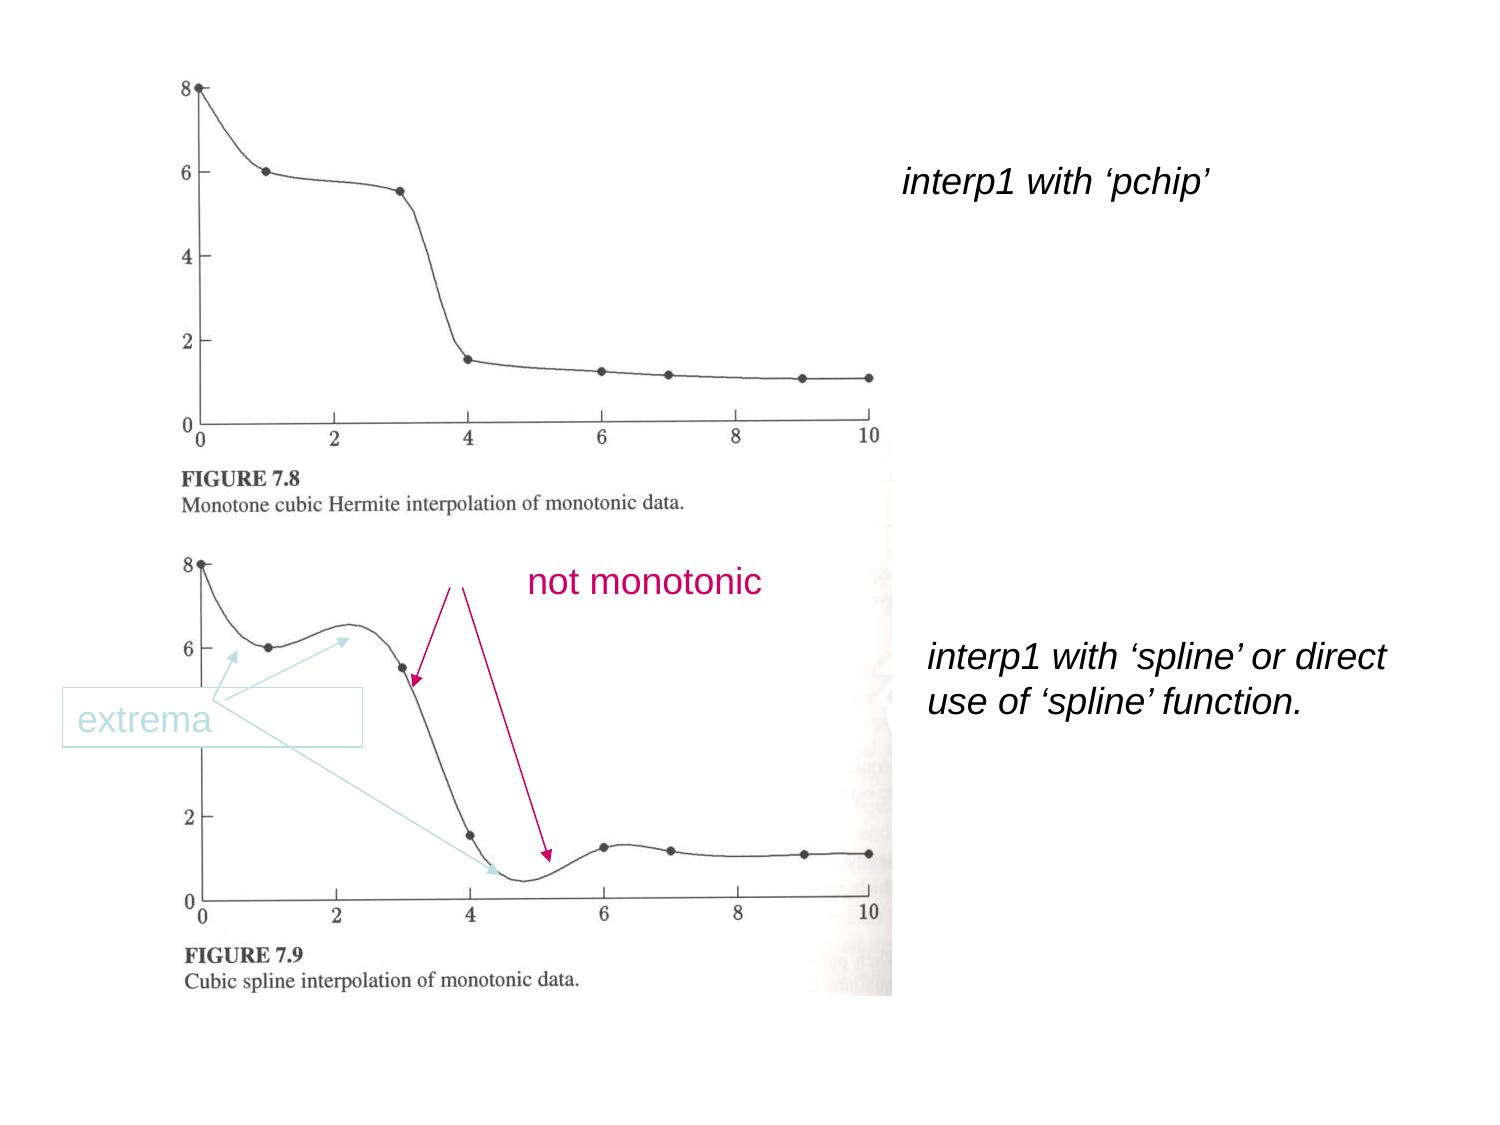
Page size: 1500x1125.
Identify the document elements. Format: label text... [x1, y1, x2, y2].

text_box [62, 637, 501, 876]
text_box interp1 with ‘spline’ or direct use of ‘spline’ function. [929, 624, 1425, 730]
picture [149, 863, 893, 997]
picture [149, 62, 893, 637]
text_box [412, 549, 926, 863]
text_box interp1 with ‘pchip’ [897, 149, 1338, 210]
